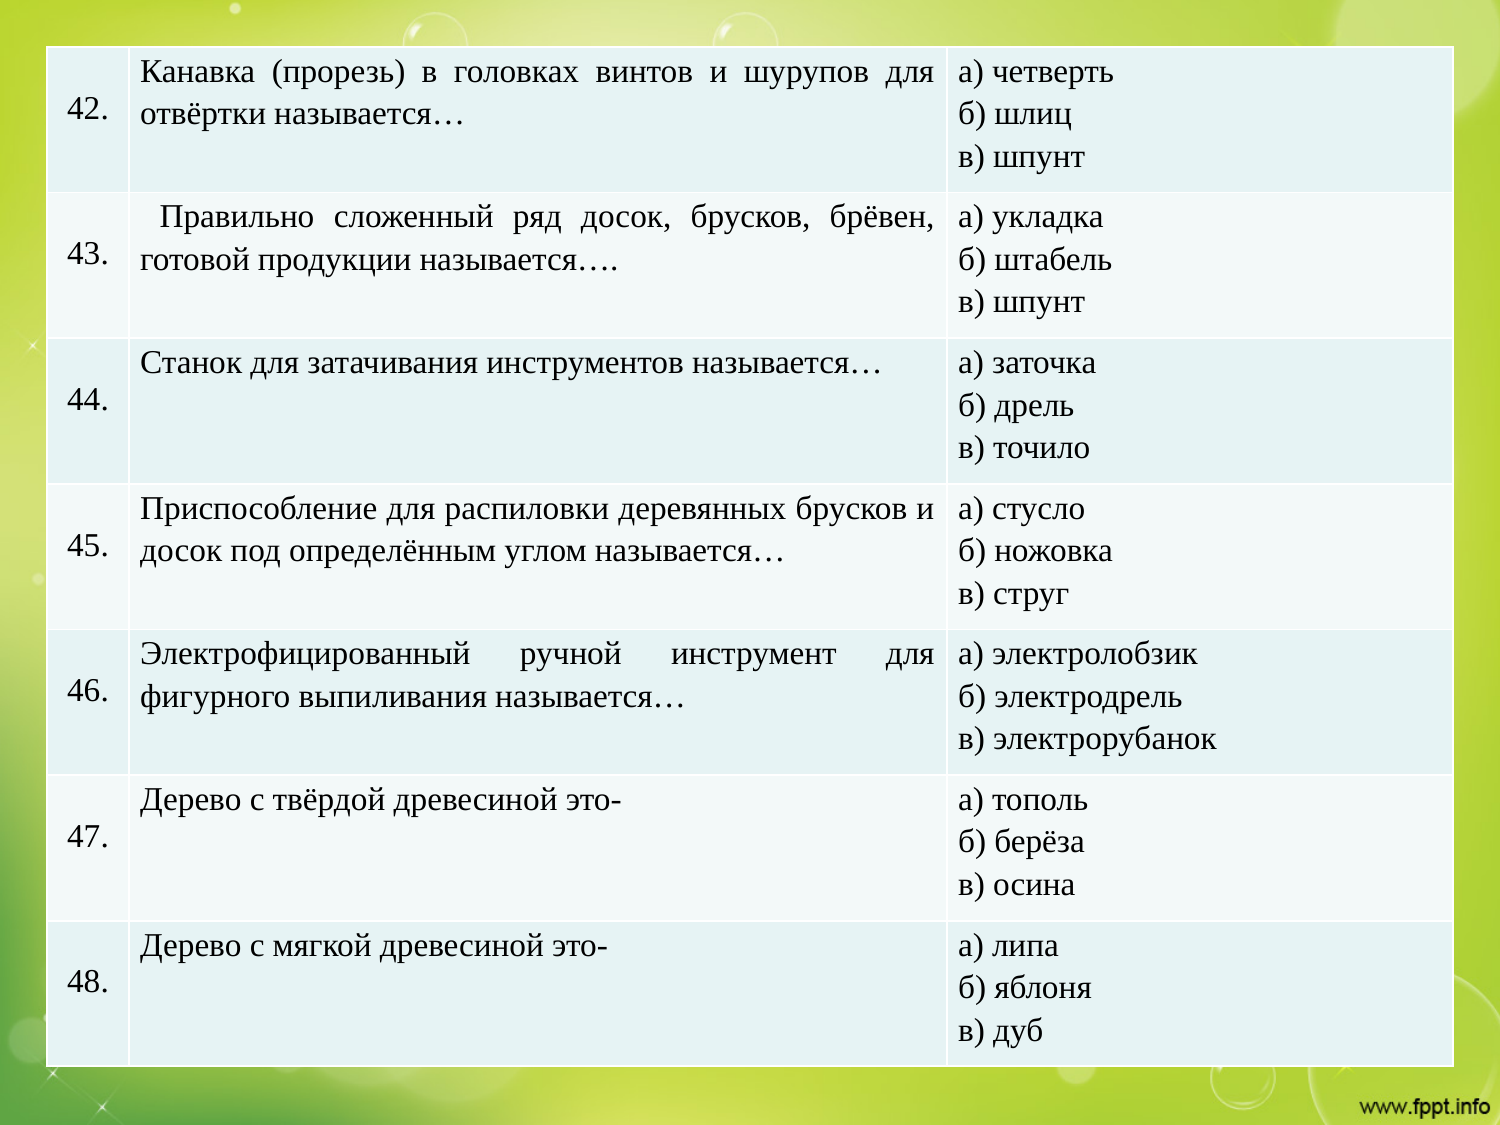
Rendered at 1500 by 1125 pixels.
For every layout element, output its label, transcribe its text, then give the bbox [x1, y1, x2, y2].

table_header 42. [48, 48, 128, 192]
table_cell 46. [48, 630, 128, 774]
table_cell Дерево с мягкой древесиной это- [130, 922, 946, 1065]
table_cell Станок для затачивания инструментов называется… [130, 339, 946, 483]
table_cell 43. [48, 193, 128, 337]
table_cell а) тополь б) берёза в) осина [948, 776, 1452, 920]
table_cell а) стусло б) ножовка в) струг [948, 485, 1452, 629]
table_cell а) укладка б) штабель в) шпунт [948, 193, 1452, 337]
table_cell Электрофицированный ручной инструмент для фигурного выпиливания называется… [130, 630, 946, 774]
table_cell а) липа б) яблоня в) дуб [948, 922, 1452, 1065]
table_cell а) заточка б) дрель в) точило [948, 339, 1452, 483]
picture [0, 0, 1500, 1125]
table_cell Правильно сложенный ряд досок, брусков, брёвен, готовой продукции называется…. [130, 193, 946, 337]
table_header Канавка (прорезь) в головках винтов и шурупов для отвёртки называется… [130, 48, 946, 192]
table_cell 44. [48, 339, 128, 483]
table_cell Дерево с твёрдой древесиной это- [130, 776, 946, 920]
table_cell а) электролобзик б) электродрель в) электрорубанок [948, 630, 1452, 774]
table_cell 45. [48, 485, 128, 629]
table_cell Приспособление для распиловки деревянных брусков и досок под определённым углом называется… [130, 485, 946, 629]
table_header а) четверть б) шлиц в) шпунт [948, 48, 1452, 192]
table_cell 47. [48, 776, 128, 920]
table_cell 48. [48, 922, 128, 1065]
